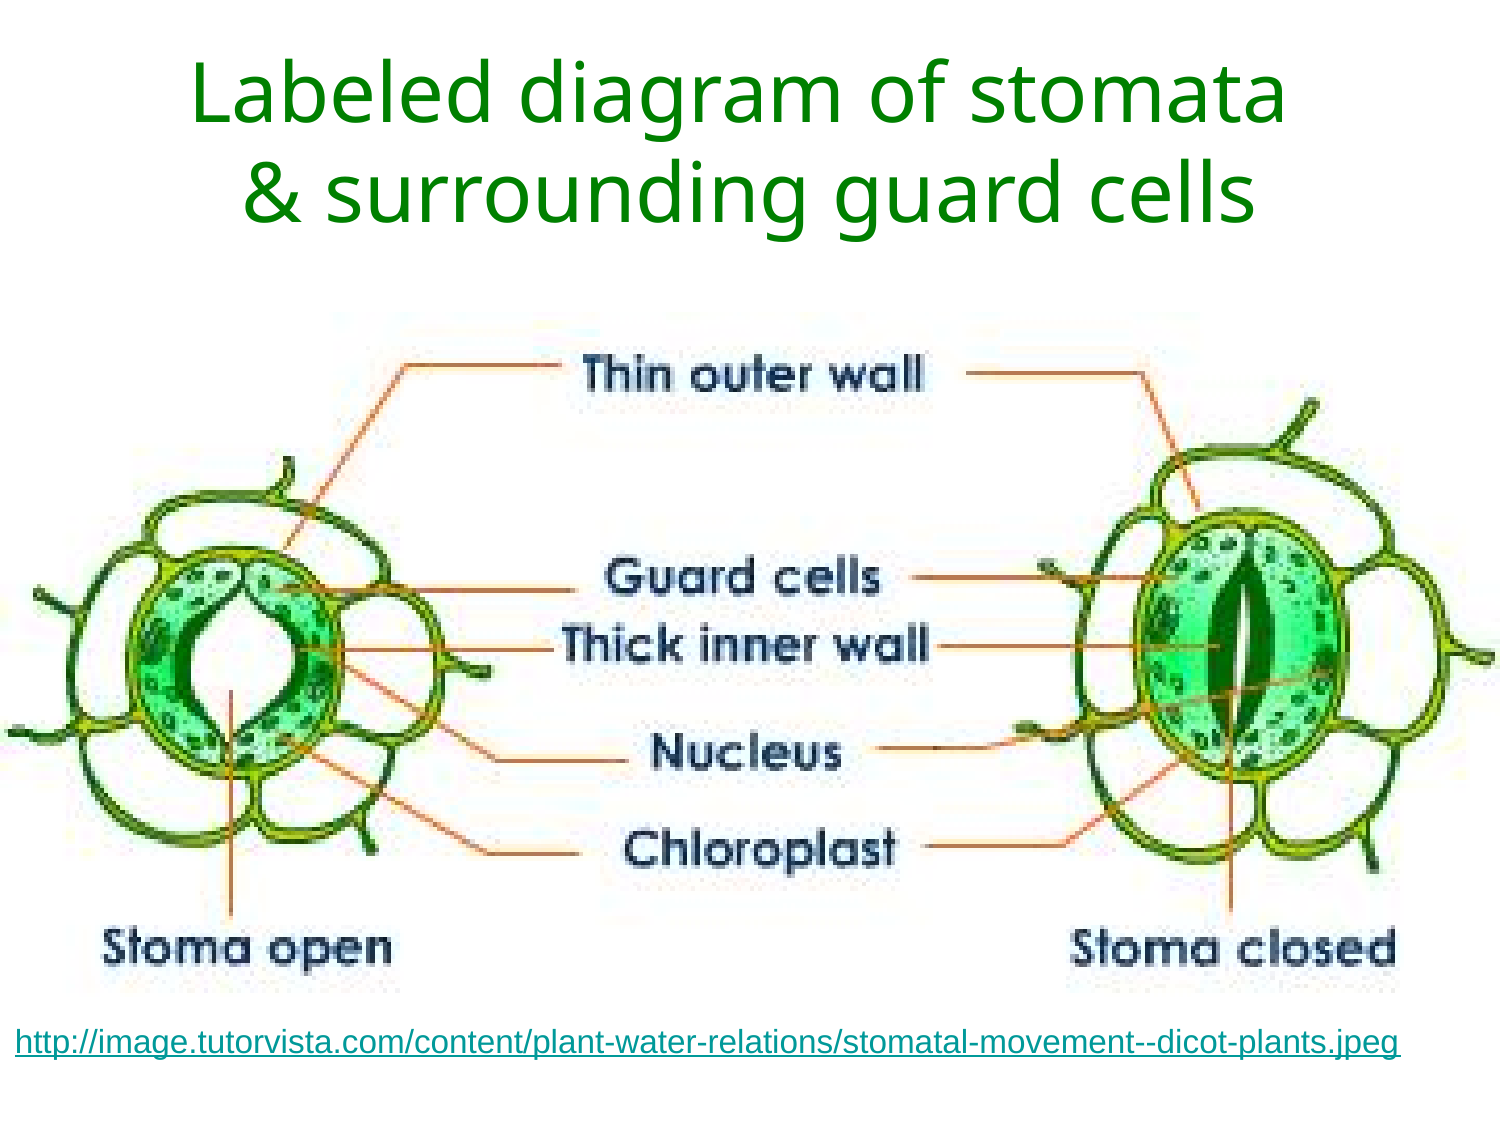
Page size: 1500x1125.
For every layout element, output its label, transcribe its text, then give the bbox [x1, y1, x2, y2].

title Labeled diagram of stomata & surrounding guard cells [74, 44, 1426, 233]
text_box http://image.tutorvista.com/content/plant-water-relations/stomatal-movement--dicot-plants.jpeg [0, 1013, 1425, 1068]
picture [0, 312, 1500, 1006]
